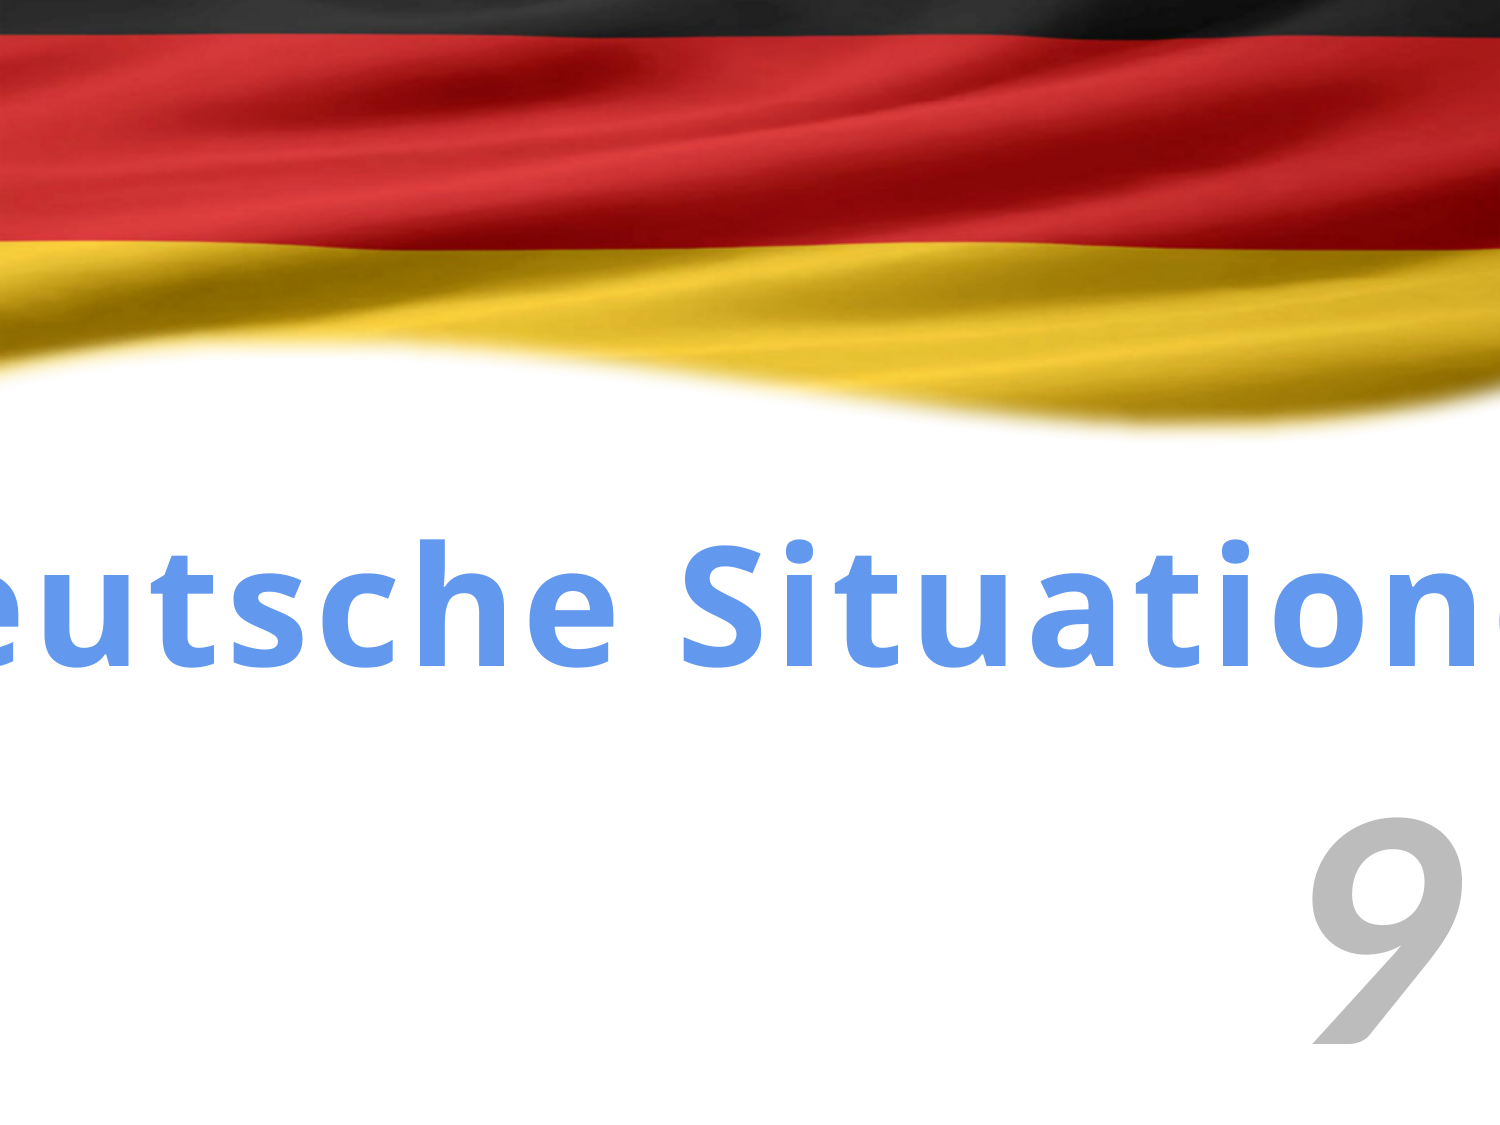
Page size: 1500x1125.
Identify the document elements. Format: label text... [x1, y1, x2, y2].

text_box [0, 0, 1500, 414]
text_box Deutsche Situationen [0, 492, 1500, 708]
text_box 9 [1265, 690, 1472, 1121]
